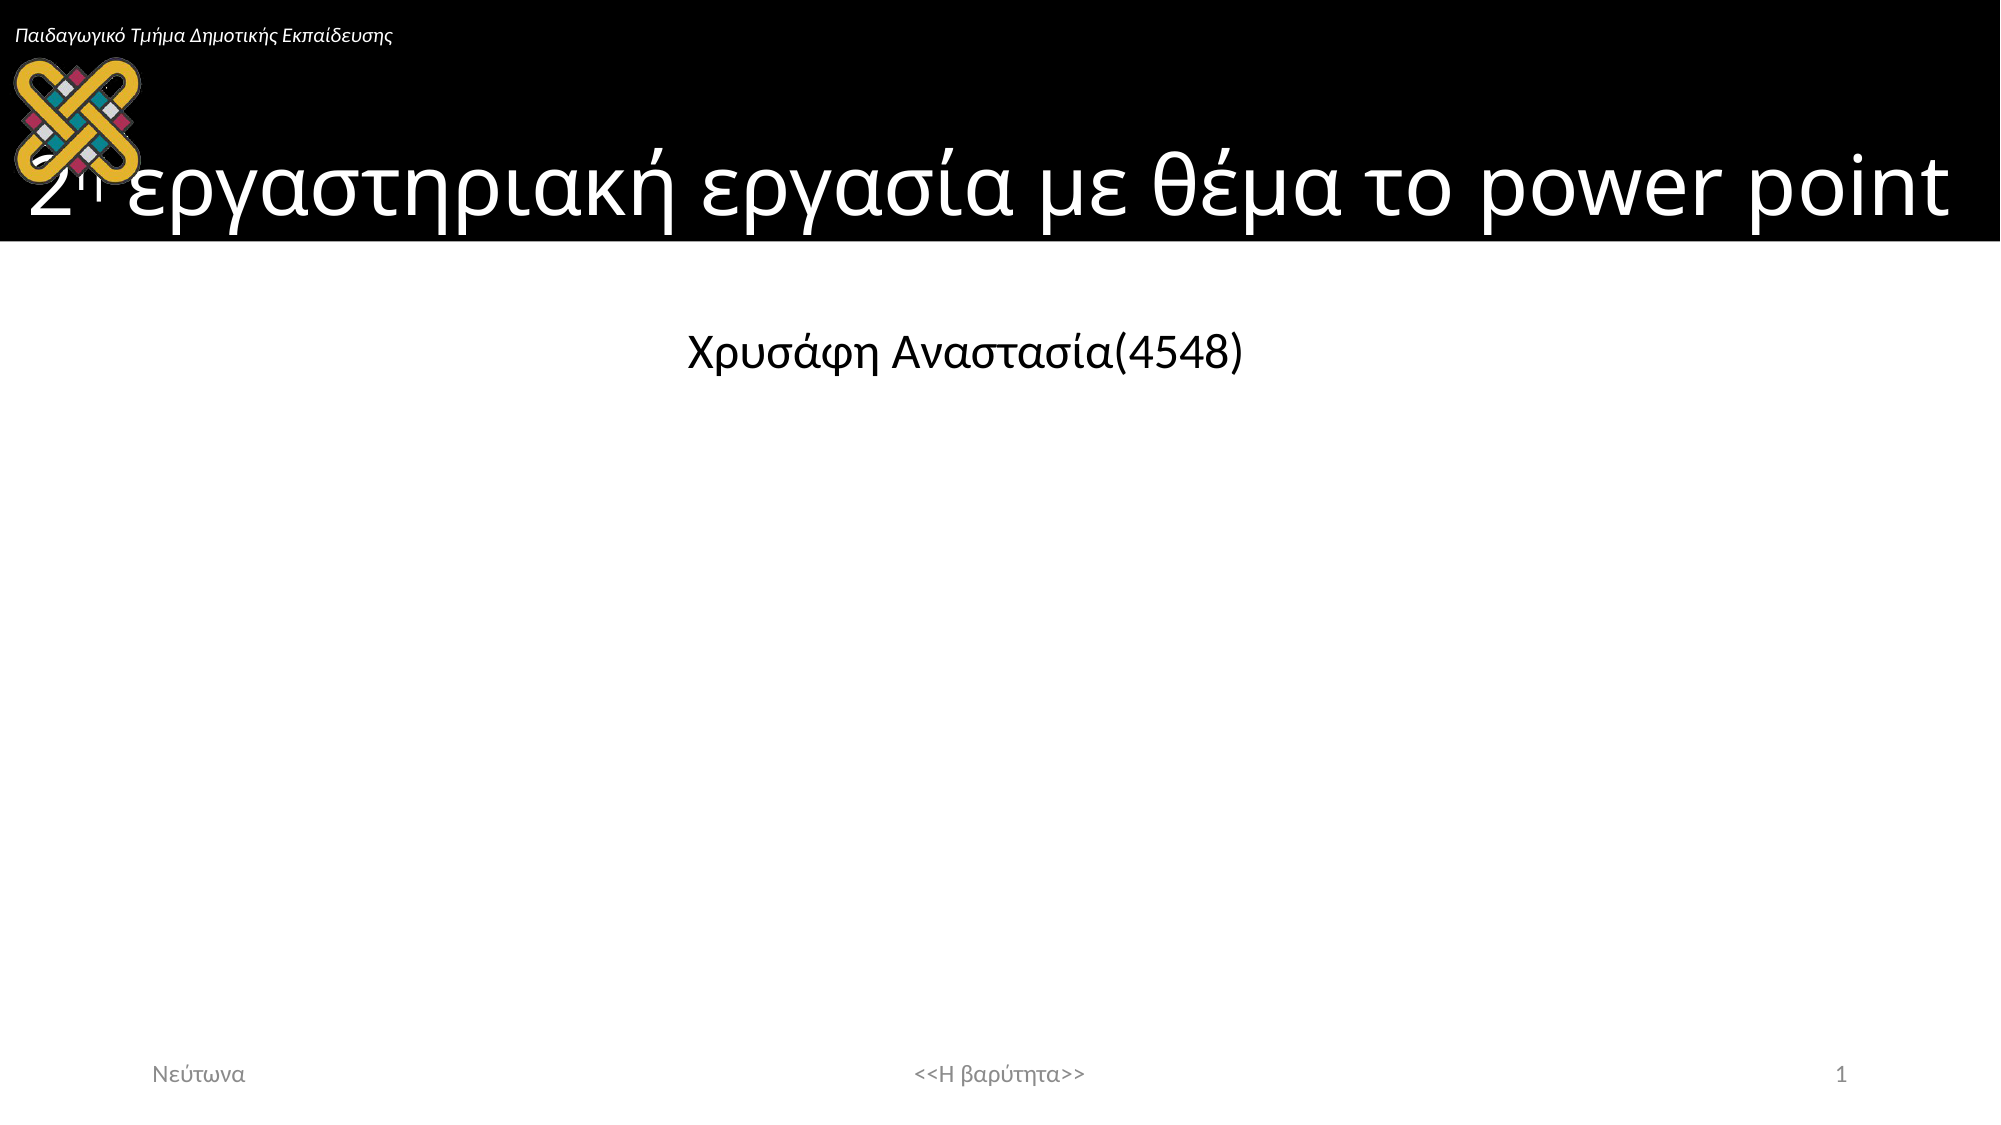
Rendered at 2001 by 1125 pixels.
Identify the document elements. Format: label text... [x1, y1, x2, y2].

text_box Παιδαγωγικό Τμήμα Δημοτικής Εκπαίδευσης [0, 13, 520, 54]
title 2η εργαστηριακή εργασία με θέμα το power point [0, 0, 2000, 242]
footer <<Η βαρύτητα>> [662, 1042, 1338, 1103]
slide_number Νεύτωνα [137, 1042, 588, 1103]
slide_number 1 [1412, 1042, 1863, 1103]
picture [0, 44, 154, 198]
subtitle Χρυσάφη Αναστασία(4548) [36, 318, 1908, 1038]
